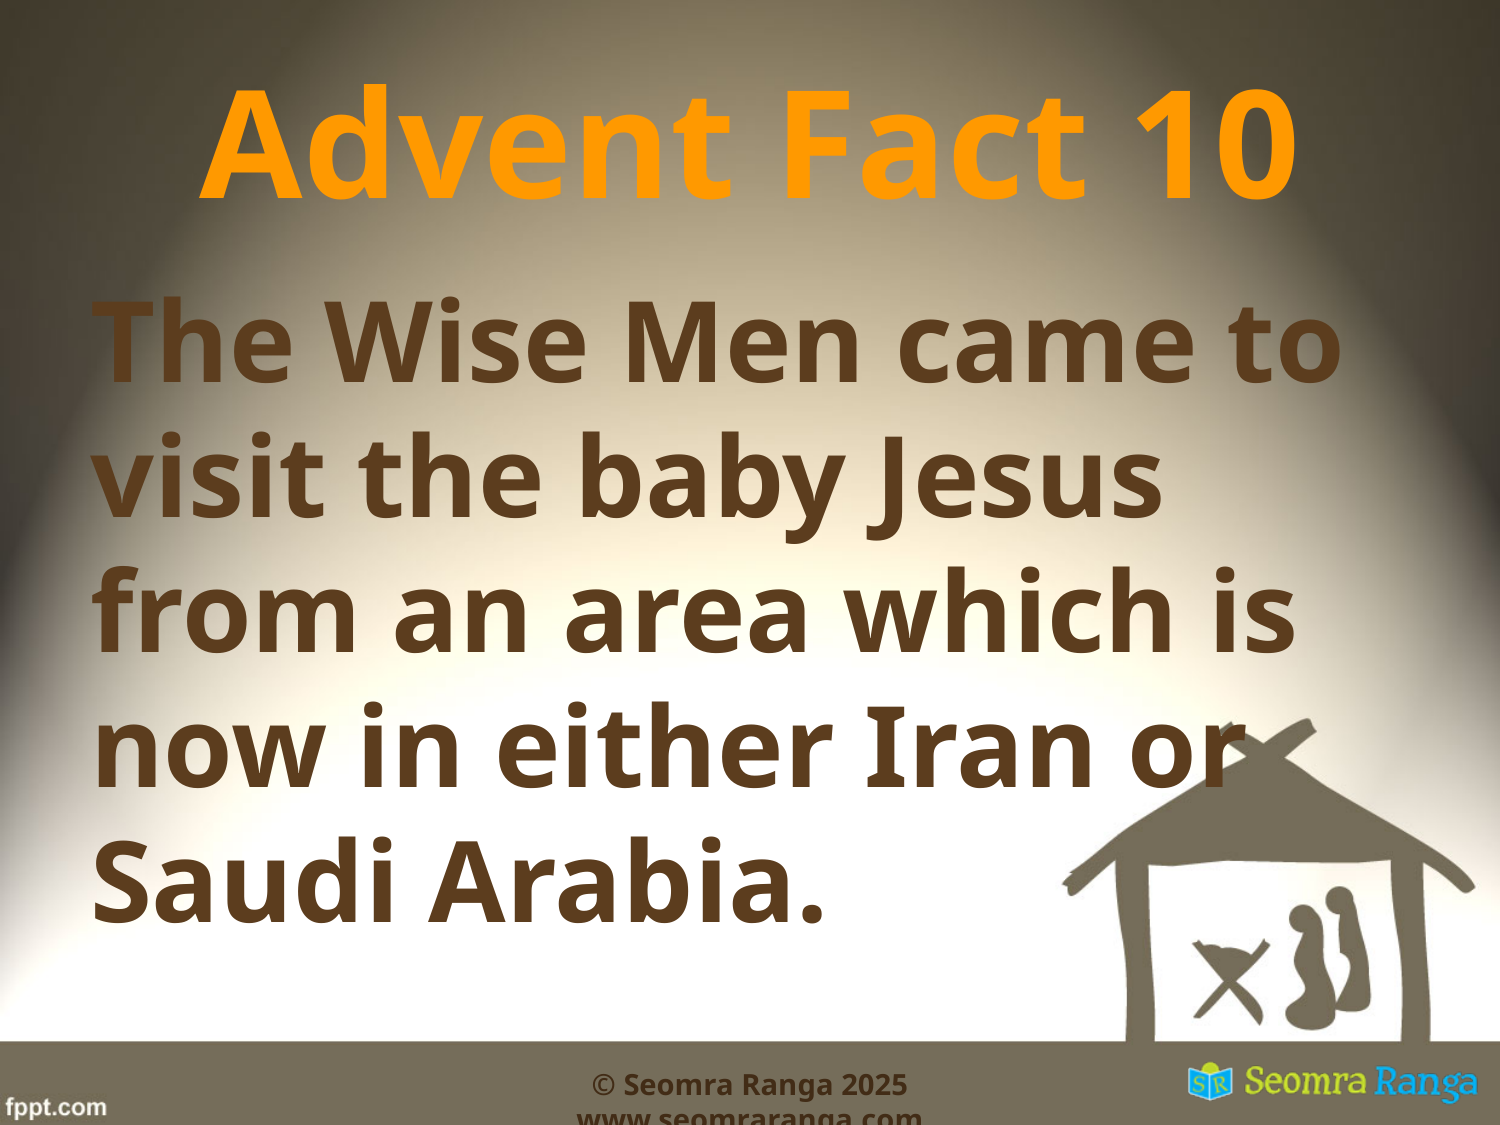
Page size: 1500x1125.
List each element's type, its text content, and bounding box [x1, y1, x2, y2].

title Advent Fact 10 [75, 45, 1425, 233]
picture [0, 0, 1500, 1125]
list The Wise Men came to visit the baby Jesus from an area which is now in either Iran or Saudi Arabia. [75, 262, 1425, 1005]
text_box © Seomra Ranga 2025 www.seomraranga.com [401, 1058, 1099, 1125]
